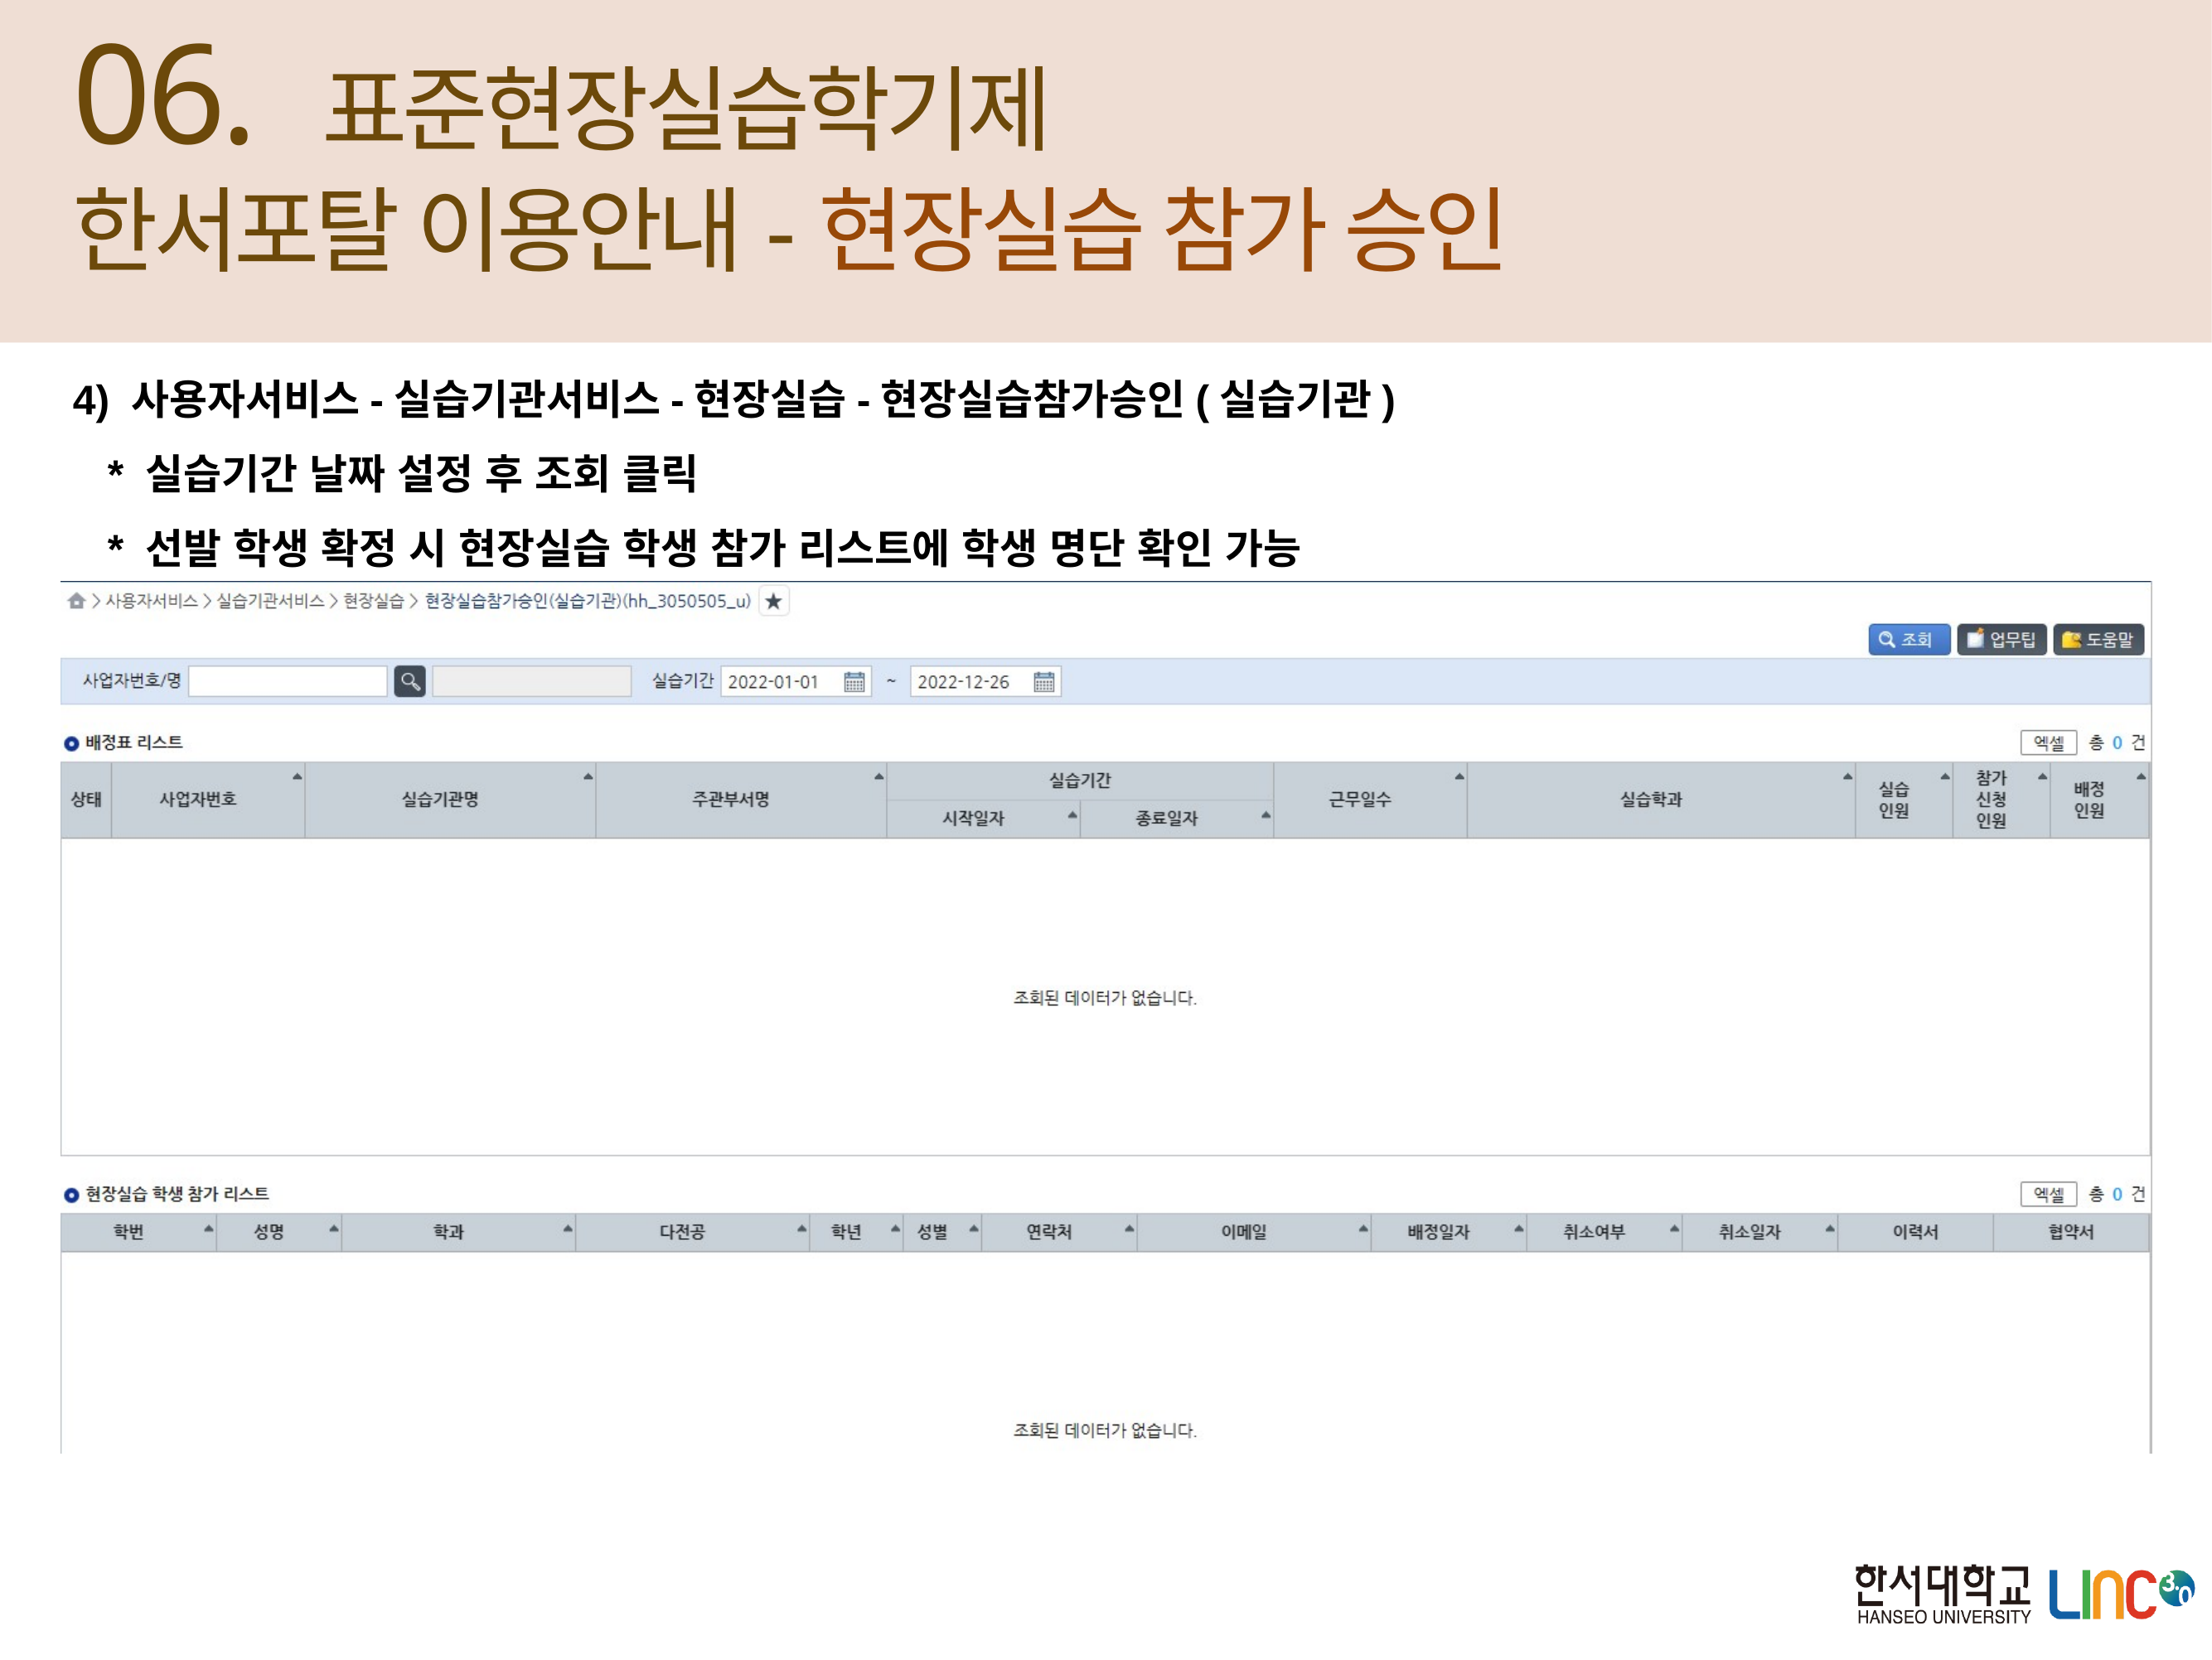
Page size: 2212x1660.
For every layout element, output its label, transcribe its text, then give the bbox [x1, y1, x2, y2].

text_box 06. 표준현장실습학기제 한서포탈 이용안내-현장실습 참가 승인 [61, 0, 1873, 290]
picture [1845, 1547, 2205, 1638]
picture [60, 581, 2153, 1454]
text_box [0, 0, 2212, 344]
text_box 4) 사용자서비스-실습기관서비스-현장실습-현장실습참가승인(실습기관) * 실습기간 날짜 설정 후 조회 클릭 * 선발 학생 확정 시 현장실습 학생 참가 리스트에 학생 명단 확인 가능 [61, 342, 2094, 579]
